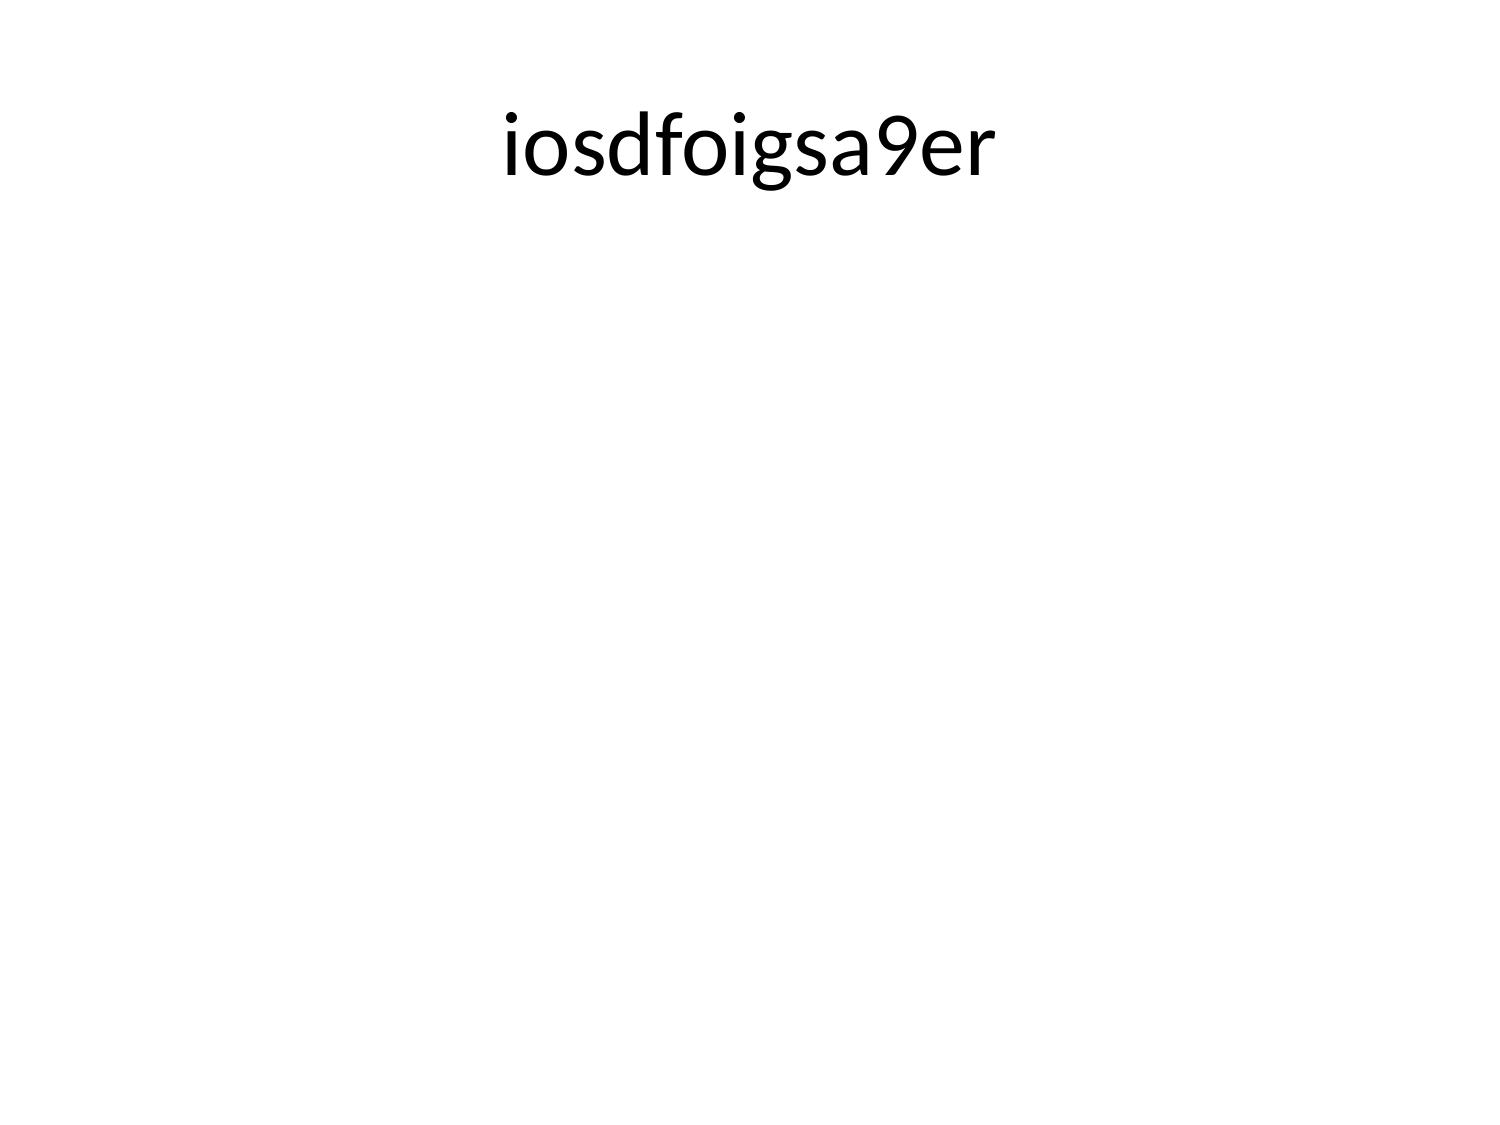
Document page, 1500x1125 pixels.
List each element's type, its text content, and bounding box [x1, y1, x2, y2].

title iosdfoigsa9er [75, 45, 1425, 233]
